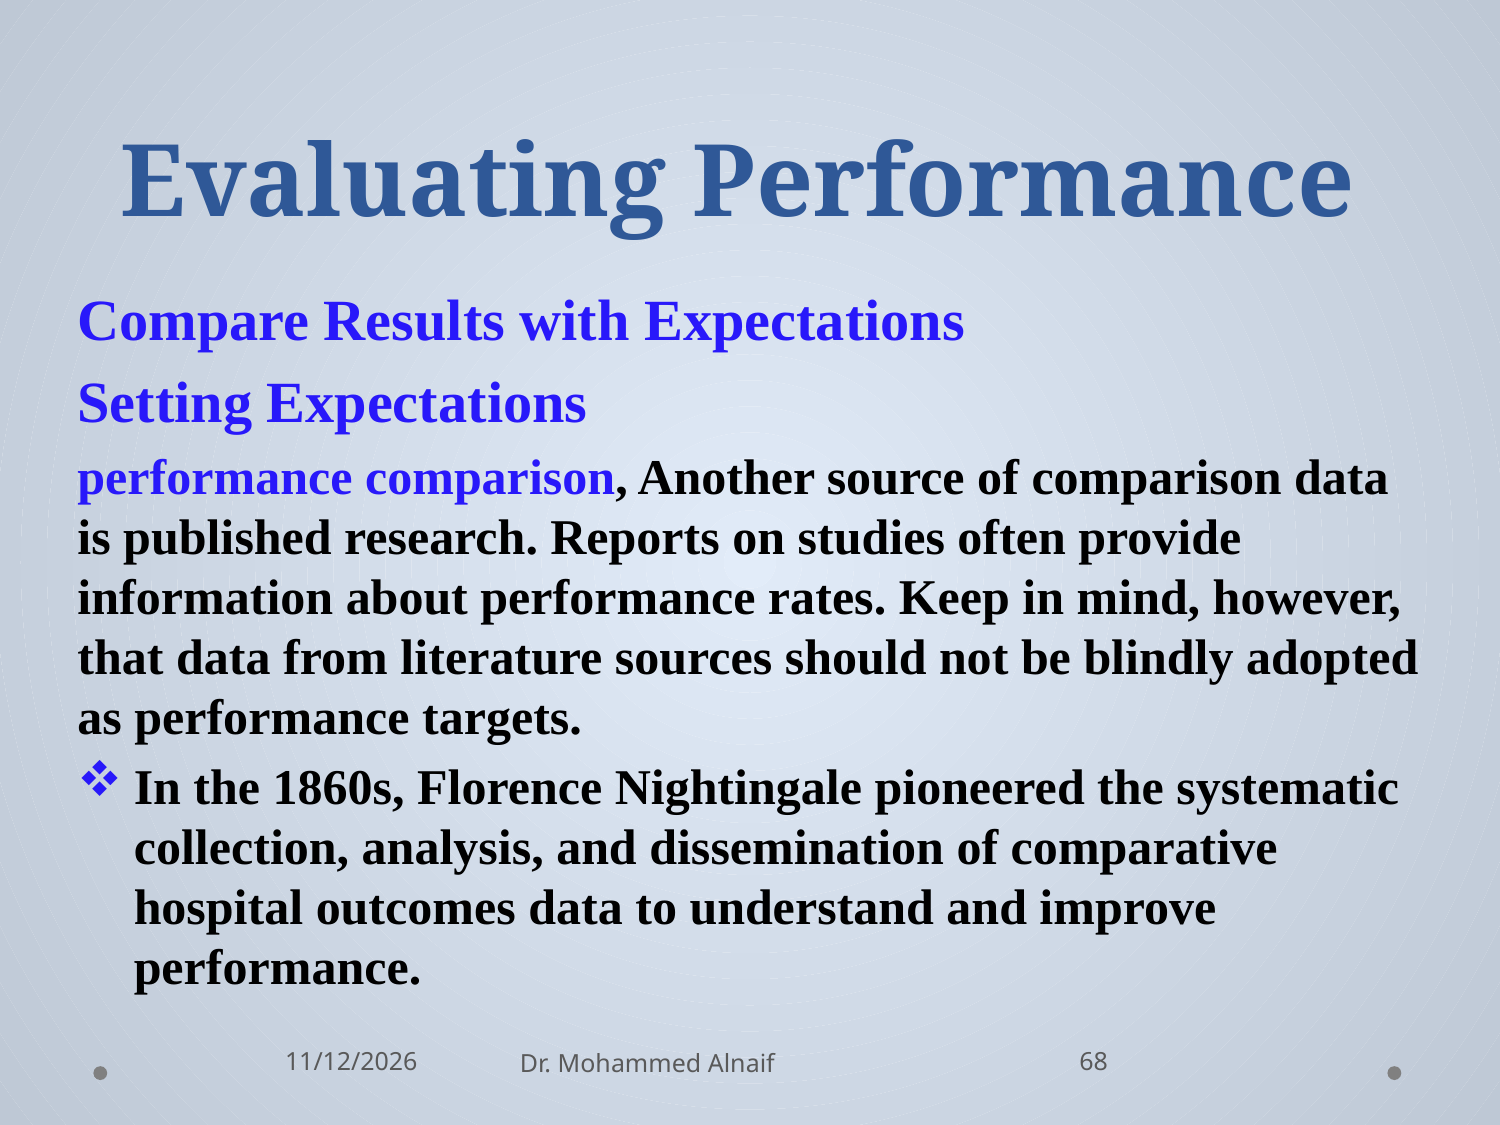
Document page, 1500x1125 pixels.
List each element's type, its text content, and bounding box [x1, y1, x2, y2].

footer Dr. Mohammed Alnaif [512, 1025, 988, 1100]
title Evaluating Performance [100, 78, 1376, 244]
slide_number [75, 1025, 425, 1100]
subtitle Compare Results with Expectations Setting Expectations performance comparison, Another source of comparison data is published research. Reports on studies often provide information about performance rates. Keep in mind, however, that data from literature sources should not be blindly adopted as performance targets. In the 1860s, Florence Nightingale pioneered the systematic collection, analysis, and dissemination of comparative hospital outcomes data to understand and improve performance. [62, 275, 1450, 1013]
slide_number 68 [1074, 1025, 1425, 1100]
